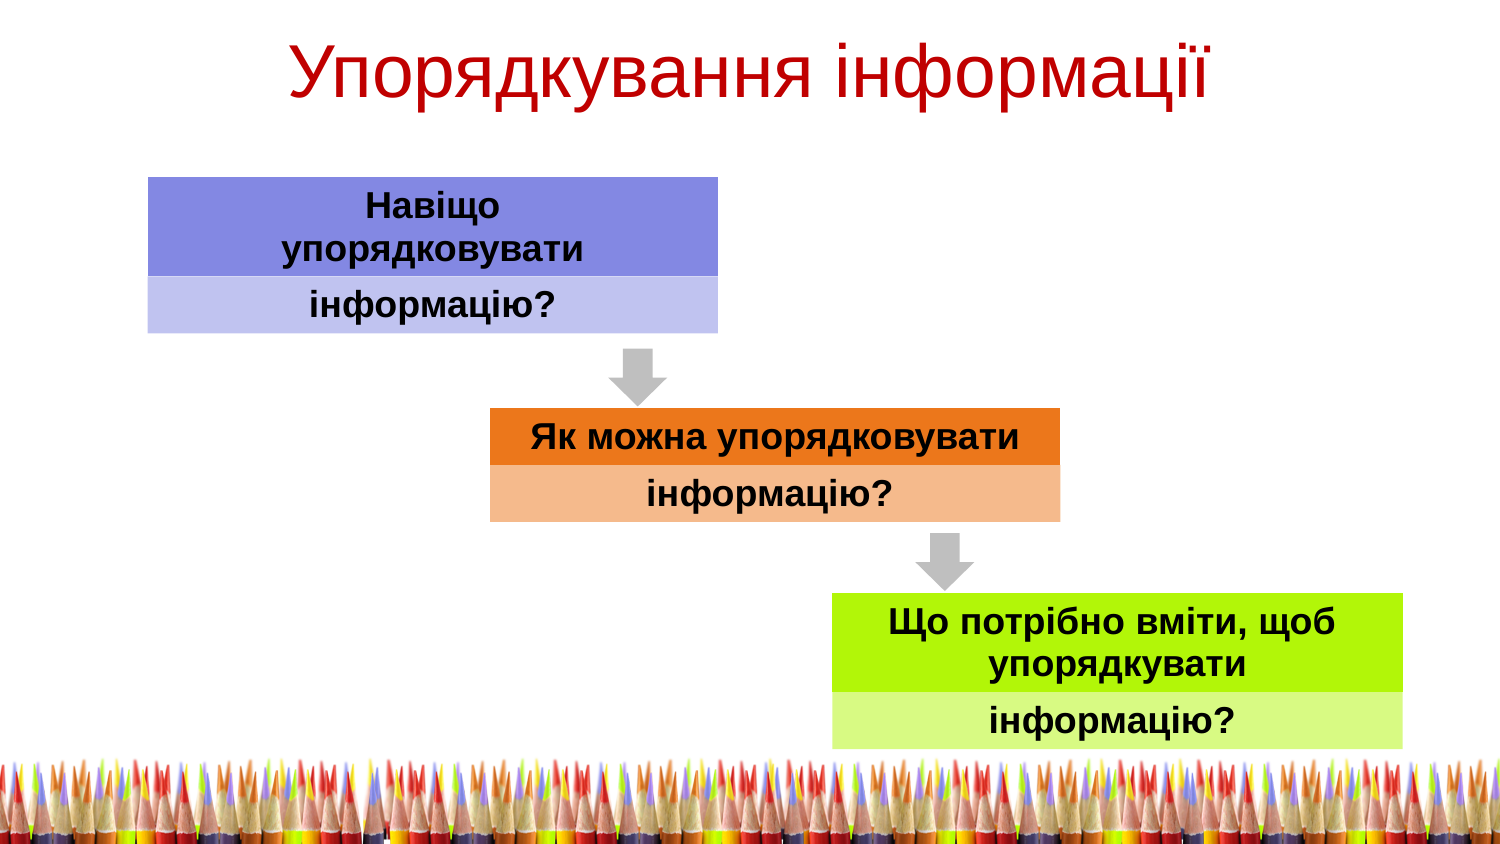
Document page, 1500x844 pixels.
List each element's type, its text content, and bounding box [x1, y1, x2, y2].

table_cell інформацію? [832, 692, 1403, 749]
table_header Як можна упорядковувати [490, 408, 1060, 465]
picture [0, 756, 1500, 844]
text_box [913, 531, 977, 593]
text_box [606, 346, 670, 408]
table_cell інформацію? [148, 276, 718, 333]
list Упорядкування інформації [0, 20, 1500, 115]
table_header Навіщо упорядковувати [148, 177, 718, 276]
table_header Що потрібно вміти, щоб упорядкувати [832, 593, 1403, 692]
table_cell інформацію? [490, 465, 1060, 522]
